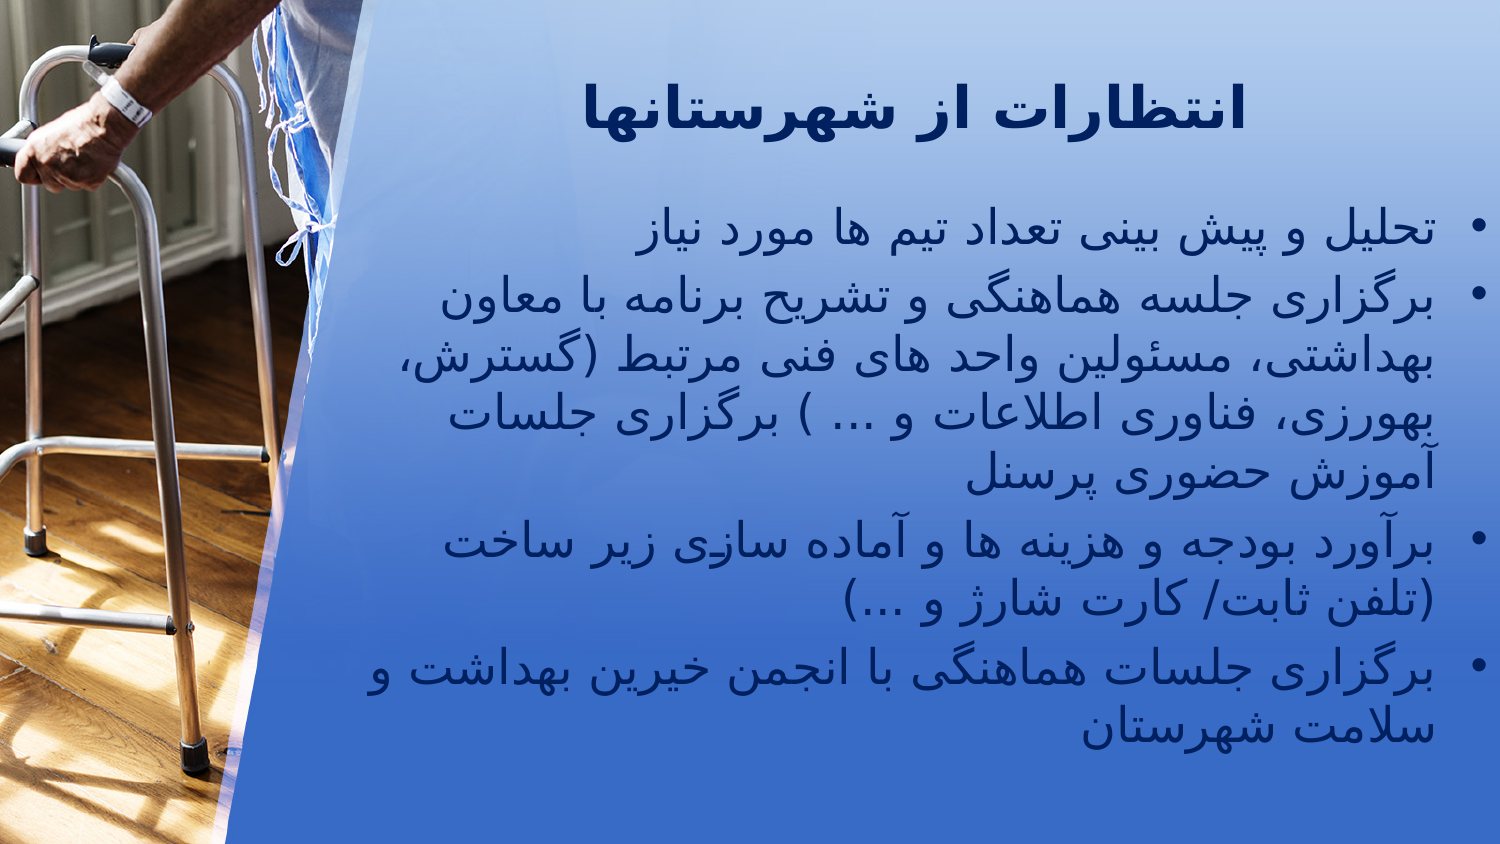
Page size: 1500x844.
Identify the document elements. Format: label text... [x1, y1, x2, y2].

picture [0, 0, 1500, 844]
list تحلیل و پیش بینی تعداد تیم ها مورد نیاز برگزاری جلسه هماهنگی و تشریح برنامه با معاون بهداشتی، مسئولین واحد های فنی مرتبط (گسترش، بهورزی، فناوری اطلاعات و ... ) برگزاری جلسات آموزش حضوری پرسنل برآورد بودجه و هزینه ها و آماده سازی زیر ساخت (تلفن ثابت/ کارت شارژ و ...) برگزاری جلسات هماهنگی با انجمن خیرین بهداشت و سلامت شهرستان [313, 187, 1500, 764]
title انتظارات از شهرستانها [350, 35, 1480, 175]
